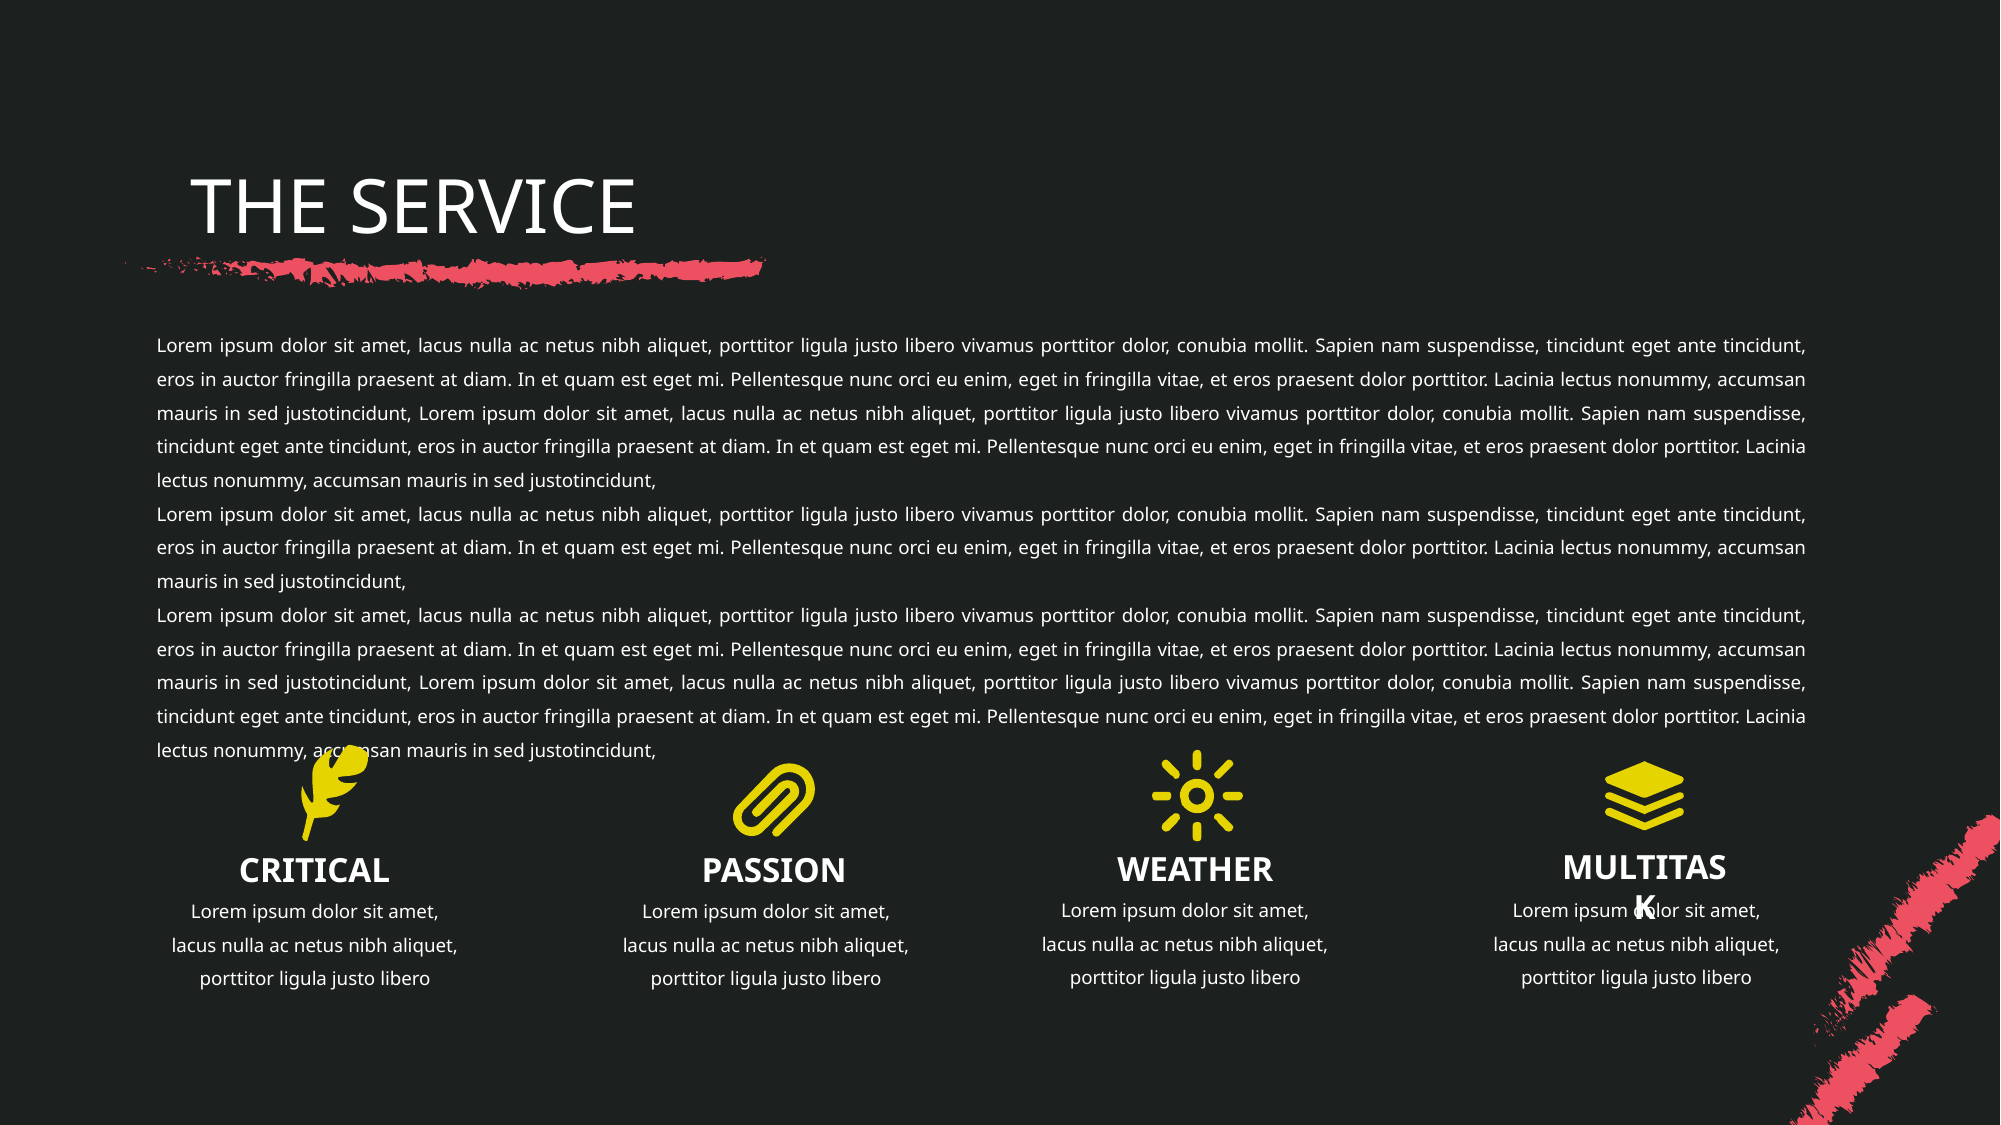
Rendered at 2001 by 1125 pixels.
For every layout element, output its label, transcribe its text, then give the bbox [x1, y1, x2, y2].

text_box CRITICAL [207, 842, 422, 880]
text_box Lorem ipsum dolor sit amet, lacus nulla ac netus nibh aliquet, porttitor ligula justo libero [156, 880, 473, 997]
text_box Lorem ipsum dolor sit amet, lacus nulla ac netus nibh aliquet, porttitor ligula justo libero [607, 880, 925, 997]
text_box [1152, 791, 1172, 801]
text_box Lorem ipsum dolor sit amet, lacus nulla ac netus nibh aliquet, porttitor ligula justo libero [1026, 879, 1344, 996]
text_box [1213, 813, 1234, 832]
text_box [1192, 821, 1202, 840]
text_box [1213, 759, 1234, 779]
text_box WEATHER [1088, 840, 1303, 879]
text_box [1161, 813, 1180, 832]
text_box Lorem ipsum dolor sit amet, lacus nulla ac netus nibh aliquet, porttitor ligula justo libero [1477, 879, 1735, 996]
text_box [1161, 759, 1180, 779]
text_box [1192, 749, 1202, 771]
text_box [1179, 778, 1214, 814]
text_box [1222, 791, 1243, 801]
text_box [1605, 792, 1684, 815]
text_box PASSION [667, 842, 882, 880]
text_box Lorem ipsum dolor sit amet, lacus nulla ac netus nibh aliquet, porttitor ligula justo libero vivamus porttitor dolor, conubia mollit. Sapien nam suspendisse, tincidunt eget ante tincidunt, eros in auctor fringilla praesent at diam. In et quam est eget mi. Pellentesque nunc orci eu enim, eget in fringilla vitae, et eros praesent dolor porttitor. Lacinia lectus nonummy, accumsan mauris in sed justotincidunt, Lorem ipsum dolor sit amet, lacus nulla ac netus nibh aliquet, porttitor ligula justo libero vivamus porttitor dolor, conubia mollit. Sapien nam suspendisse, tincidunt eget ante tincidunt, eros in auctor fringilla praesent at diam. In et quam est eget mi. Pellentesque nunc orci eu enim, eget in fringilla vitae, et eros praesent dolor porttitor. Lacinia lectus nonummy, accumsan mauris in sed justotincidunt, Lorem ipsum dolor sit amet, lacus nulla ac netus nibh aliquet, porttitor ligula justo libero vivamus porttitor dolor, conubia mollit. Sapien nam suspendisse, tincidunt eget ante tincidunt, eros in auctor fringilla praesent at diam. In et quam est eget mi. Pellentesque nunc orci eu enim, eget in fringilla vitae, et eros praesent dolor porttitor. Lacinia lectus nonummy, accumsan mauris in sed justotincidunt, Lorem ipsum dolor sit amet, lacus nulla ac netus nibh aliquet, porttitor ligula justo libero vivamus porttitor dolor, conubia mollit. Sapien nam suspendisse, tincidunt eget ante tincidunt, eros in auctor fringilla praesent at diam. In et quam est eget mi. Pellentesque nunc orci eu enim, eget in fringilla vitae, et eros praesent dolor porttitor. Lacinia lectus nonummy, accumsan mauris in sed justotincidunt, Lorem ipsum dolor sit amet, lacus nulla ac netus nibh aliquet, porttitor ligula justo libero vivamus porttitor dolor, conubia mollit. Sapien nam suspendisse, tincidunt eget ante tincidunt, eros in auctor fringilla praesent at diam. In et quam est eget mi. Pellentesque nunc orci eu enim, eget in fringilla vitae, et eros praesent dolor porttitor. Lacinia lectus nonummy, accumsan mauris in sed justotincidunt, [141, 315, 1819, 836]
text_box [124, 254, 767, 290]
text_box [301, 744, 369, 842]
text_box MULTITASK [1537, 838, 1735, 879]
text_box [732, 763, 815, 837]
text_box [1735, 810, 2000, 1125]
text_box [1605, 761, 1684, 798]
text_box [1605, 807, 1684, 831]
text_box THE SERVICE [150, 138, 679, 254]
